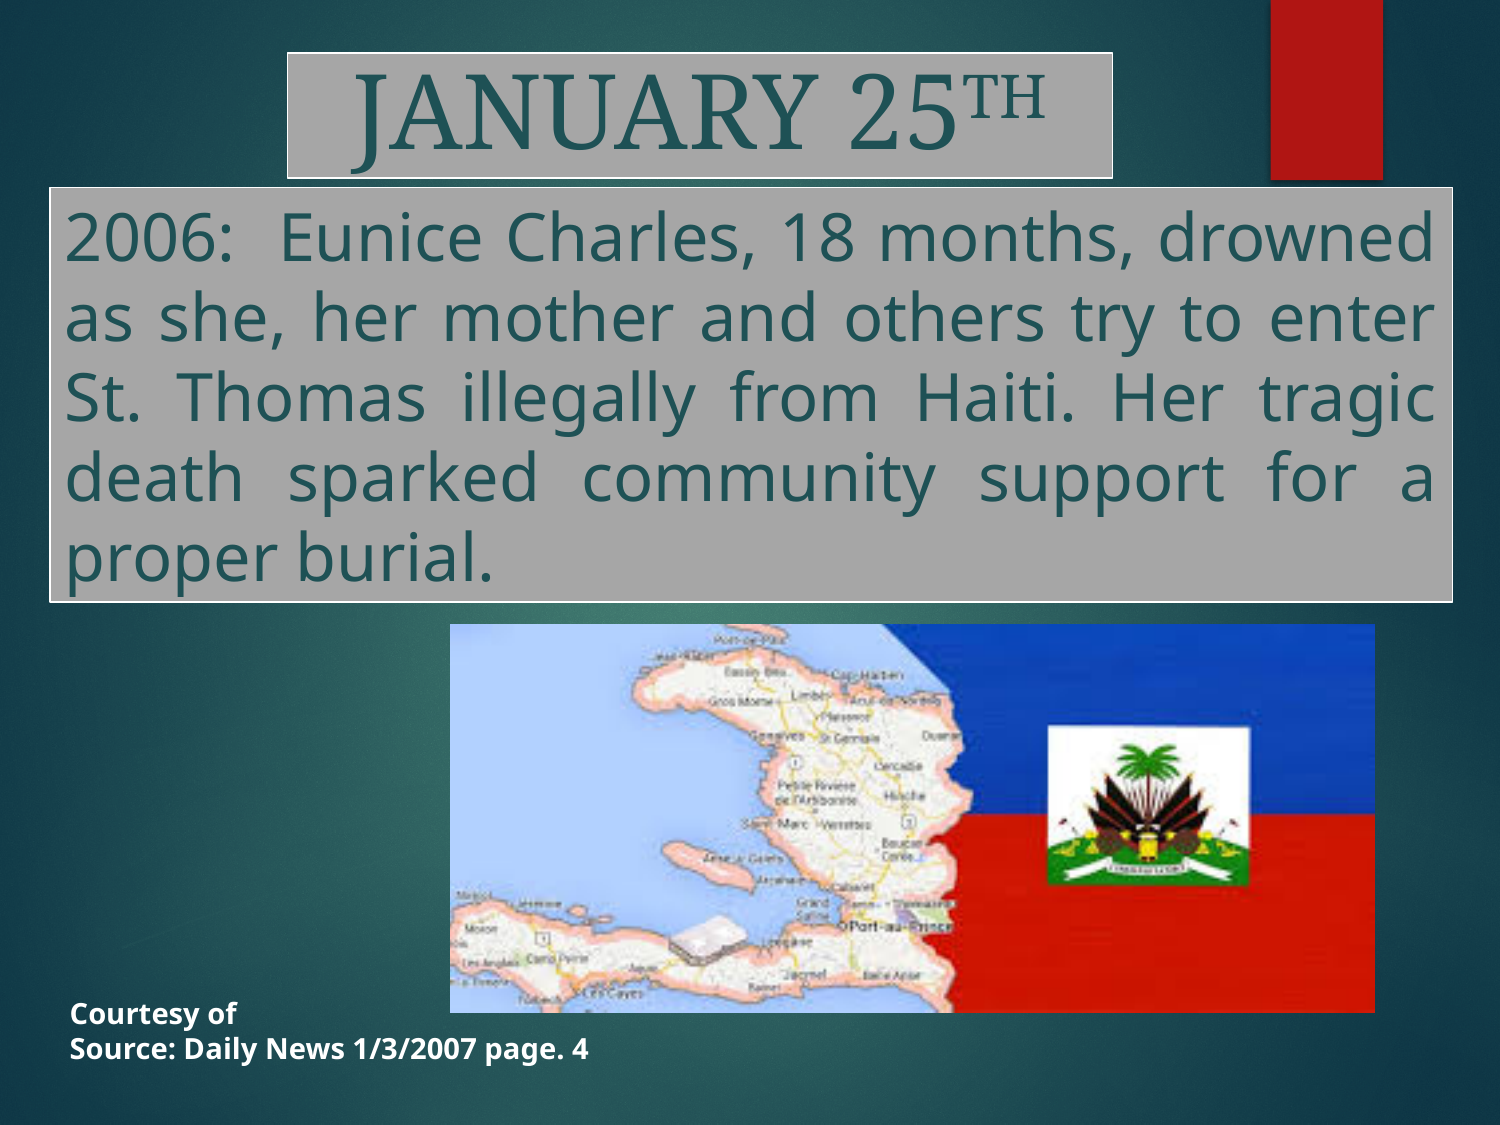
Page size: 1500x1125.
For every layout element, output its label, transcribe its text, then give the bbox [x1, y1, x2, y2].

text_box 2006: Eunice Charles, 18 months, drowned as she, her mother and others try to enter St. Thomas illegally from Haiti. Her tragic death sparked community support for a proper burial. [49, 187, 1453, 603]
text_box Courtesy of Source: Daily News 1/3/2007 page. 4 [54, 987, 1218, 1073]
title JANUARY 25TH [287, 52, 1113, 179]
picture [449, 624, 1375, 1013]
